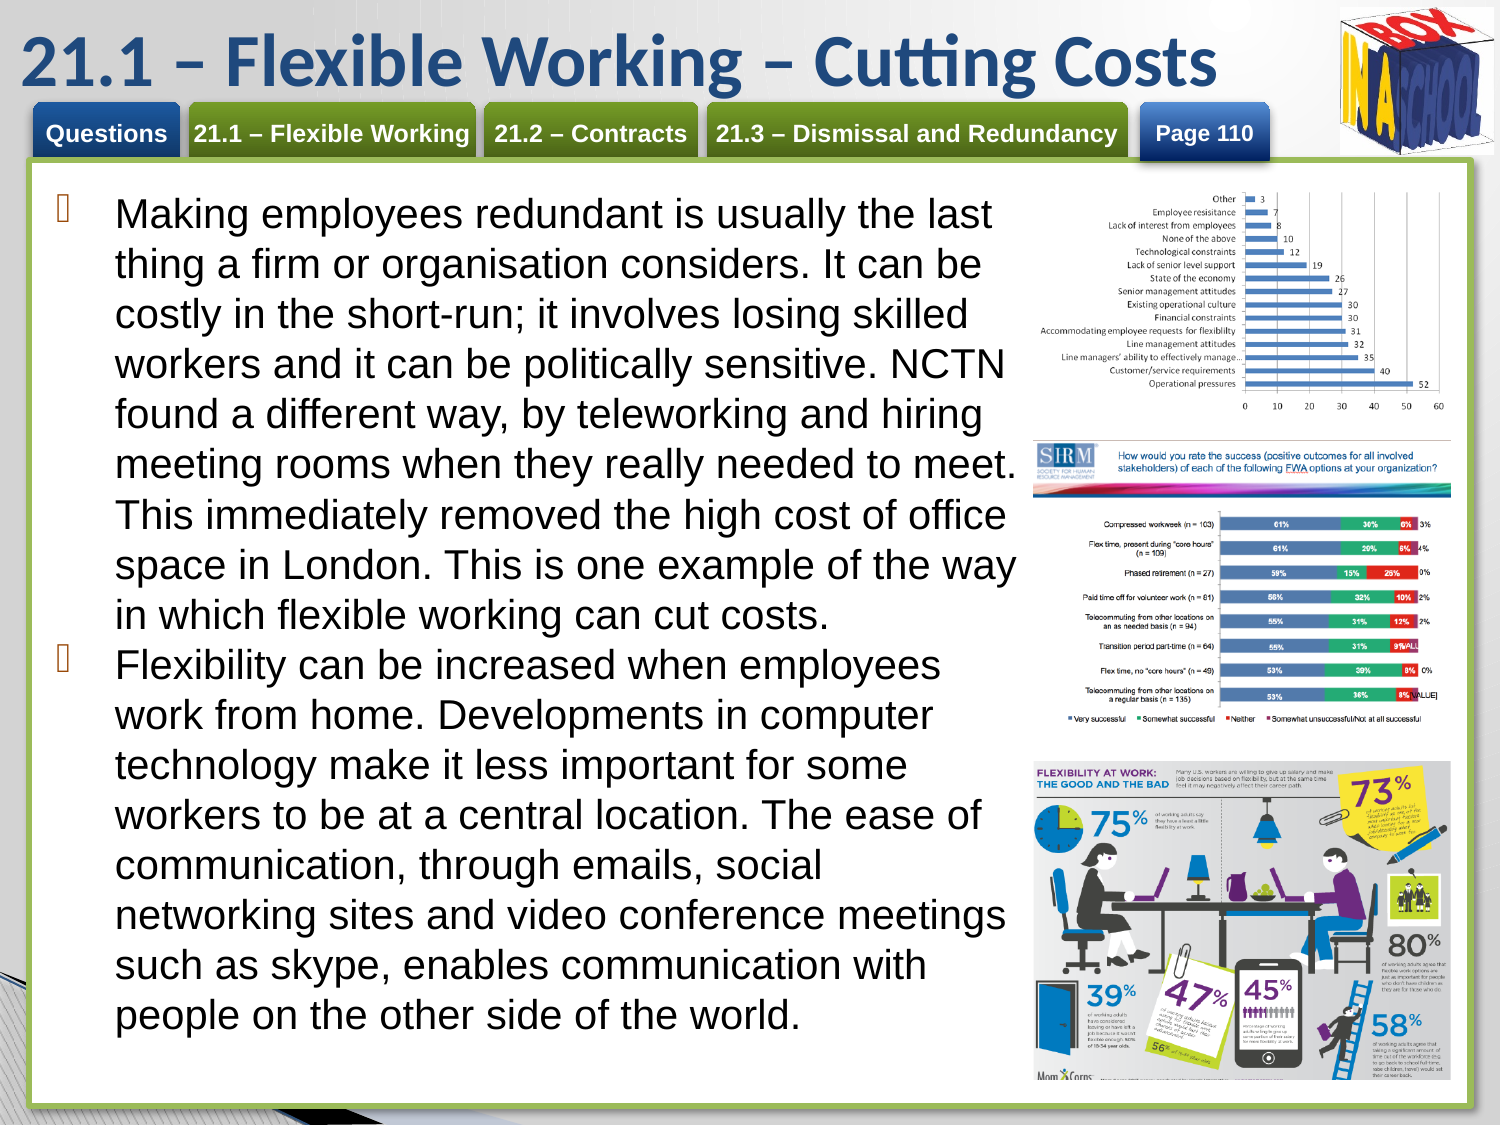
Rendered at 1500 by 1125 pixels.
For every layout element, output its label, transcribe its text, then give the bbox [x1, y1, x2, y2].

text_box Page 110 [1139, 101, 1270, 161]
picture [1033, 440, 1451, 728]
picture [1033, 184, 1451, 418]
title 21.1 – Flexible Working – Cutting Costs [5, 11, 1270, 102]
picture [1340, 7, 1495, 155]
picture [281, 1114, 303, 1125]
text_box Making employees redundant is usually the last thing a firm or organisation considers. It can be costly in the short-run; it involves losing skilled workers and it can be politically sensitive. NCTN found a different way, by teleworking and hiring meeting rooms when they really needed to meet. This immediately removed the high cost of office space in London. This is one example of the way in which flexible working can cut costs. Flexibility can be increased when employees work from home. Developments in computer technology make it less important for some workers to be at a central location. The ease of communication, through emails, social networking sites and video conference meetings such as skype, enables communication with people on the other side of the world. [41, 179, 1034, 1045]
picture [1033, 761, 1451, 1080]
